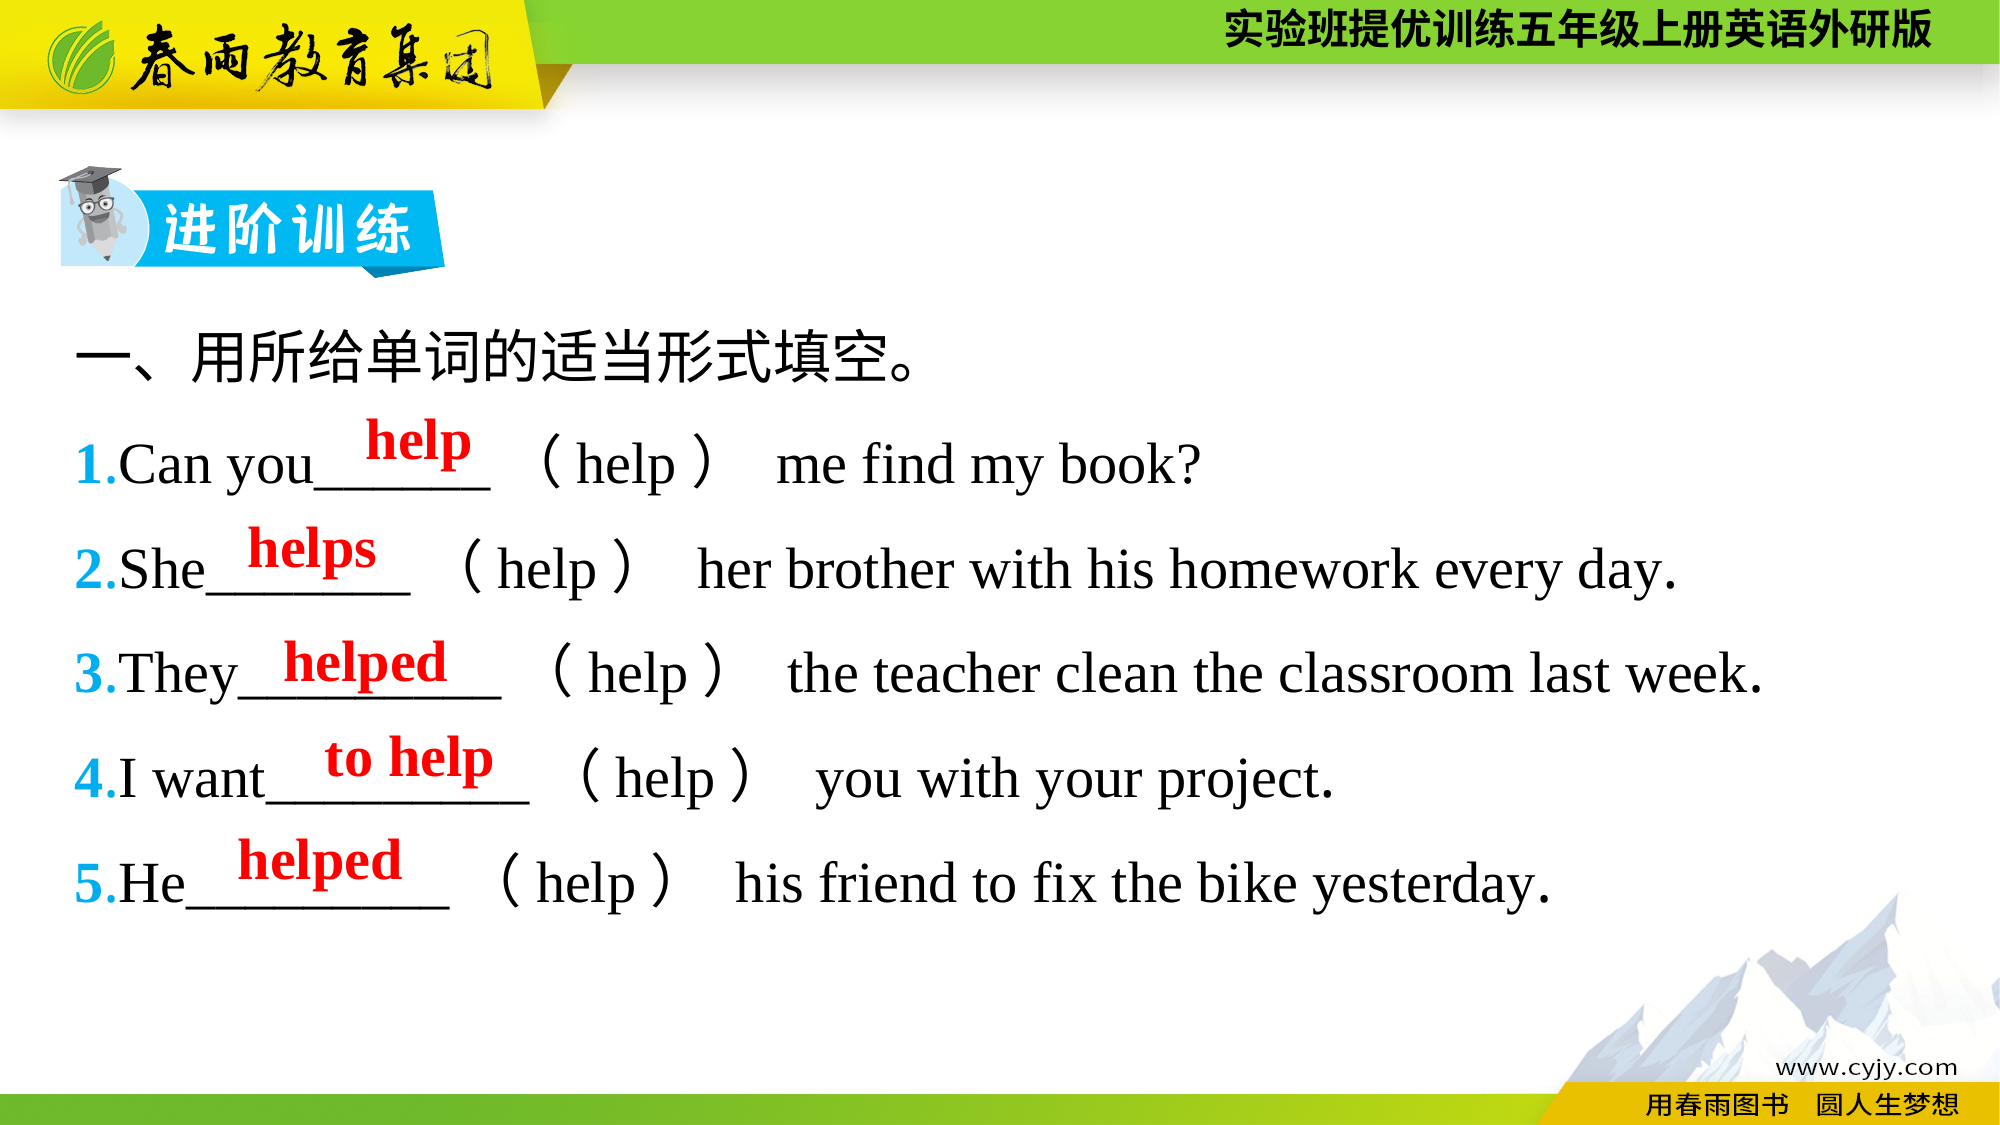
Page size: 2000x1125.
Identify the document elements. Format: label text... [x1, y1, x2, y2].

text_box helps [232, 501, 393, 587]
list 一、用所给单词的适当形式填空。 1.Can you______（help） me find my book? 2.She_______（help） her brother with his homework every day. 3.They_________（help） the teacher clean the classroom last week. 4.I want_________（help） you with your project. 5.He_________（help） his friend to fix the bike yesterday. [59, 277, 1944, 929]
picture [0, 0, 2000, 1125]
text_box to help [310, 710, 511, 796]
text_box helped [268, 580, 464, 701]
text_box helped [223, 814, 419, 899]
text_box help [350, 394, 488, 479]
